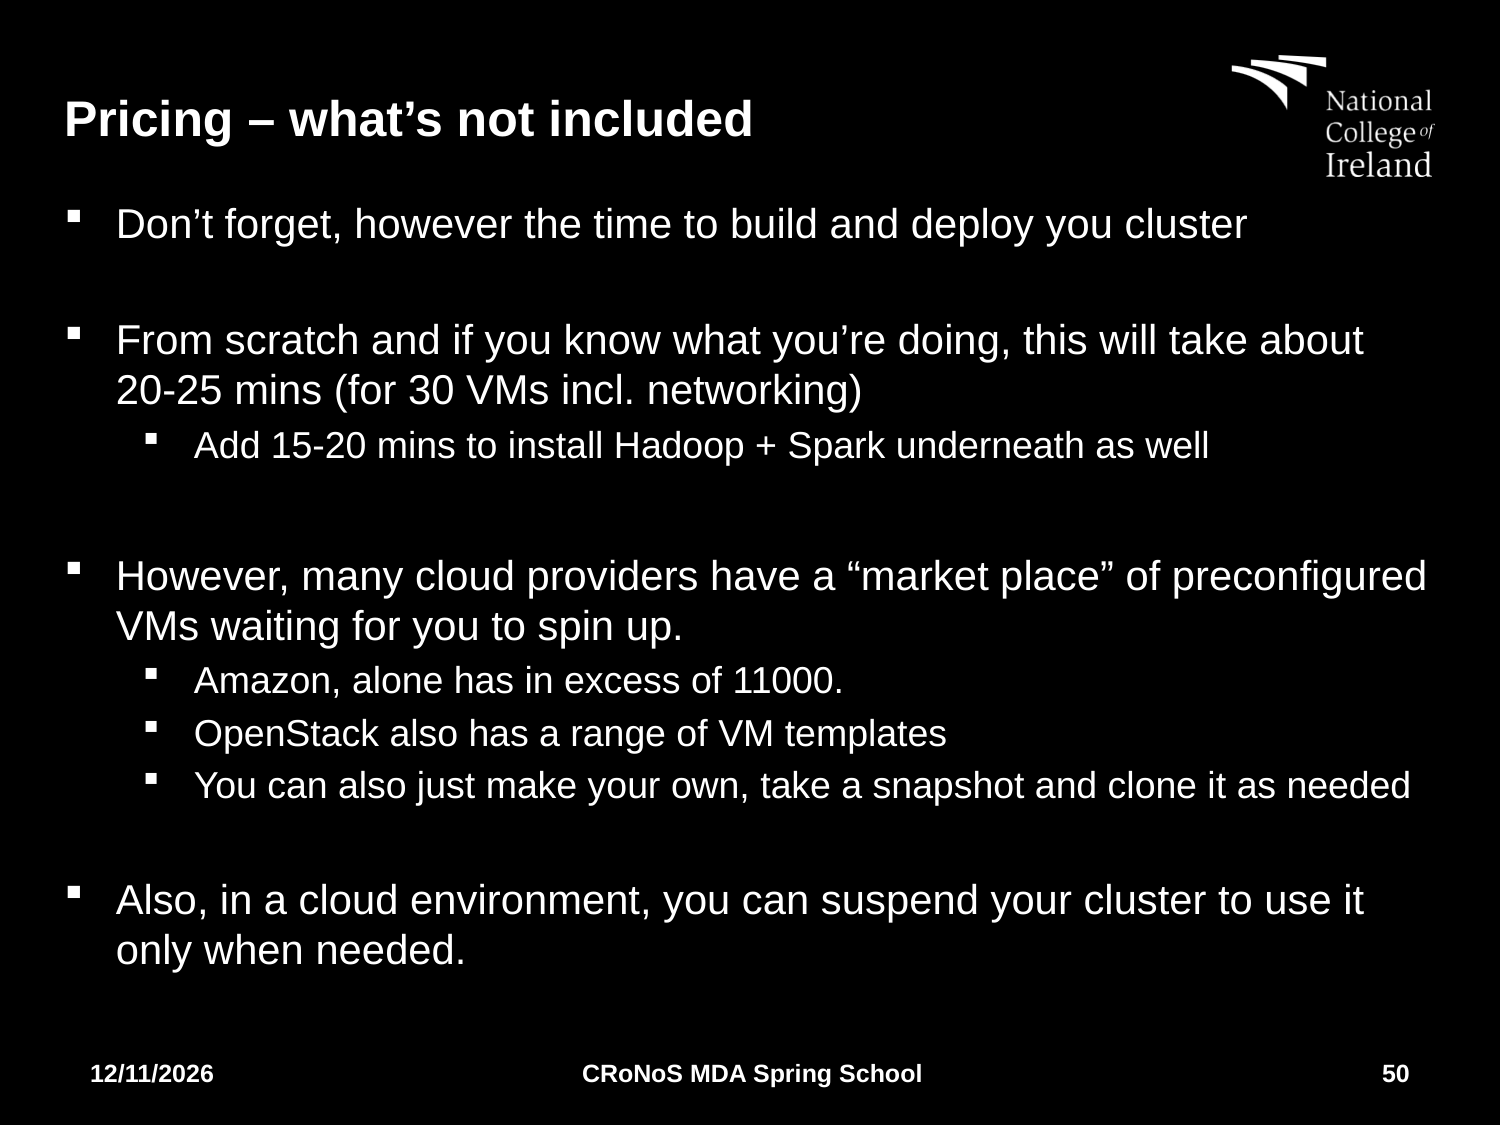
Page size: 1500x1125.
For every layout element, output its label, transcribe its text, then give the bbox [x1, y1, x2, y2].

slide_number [75, 1042, 425, 1103]
list Don’t forget, however the time to build and deploy you cluster From scratch and if you know what you’re doing, this will take about 20-25 mins (for 30 VMs incl. networking) Add 15-20 mins to install Hadoop + Spark underneath as well However, many cloud providers have a “market place” of preconfigured VMs waiting for you to spin up. Amazon, alone has in excess of 11000. OpenStack also has a range of VM templates You can also just make your own, take a snapshot and clone it as needed Also, in a cloud environment, you can suspend your cluster to use it only when needed. [64, 196, 1436, 1000]
slide_number 50 [1074, 1042, 1425, 1103]
title Pricing – what’s not included [63, 54, 1199, 148]
footer CRoNoS MDA Spring School [458, 1042, 1047, 1103]
picture [1231, 54, 1436, 178]
